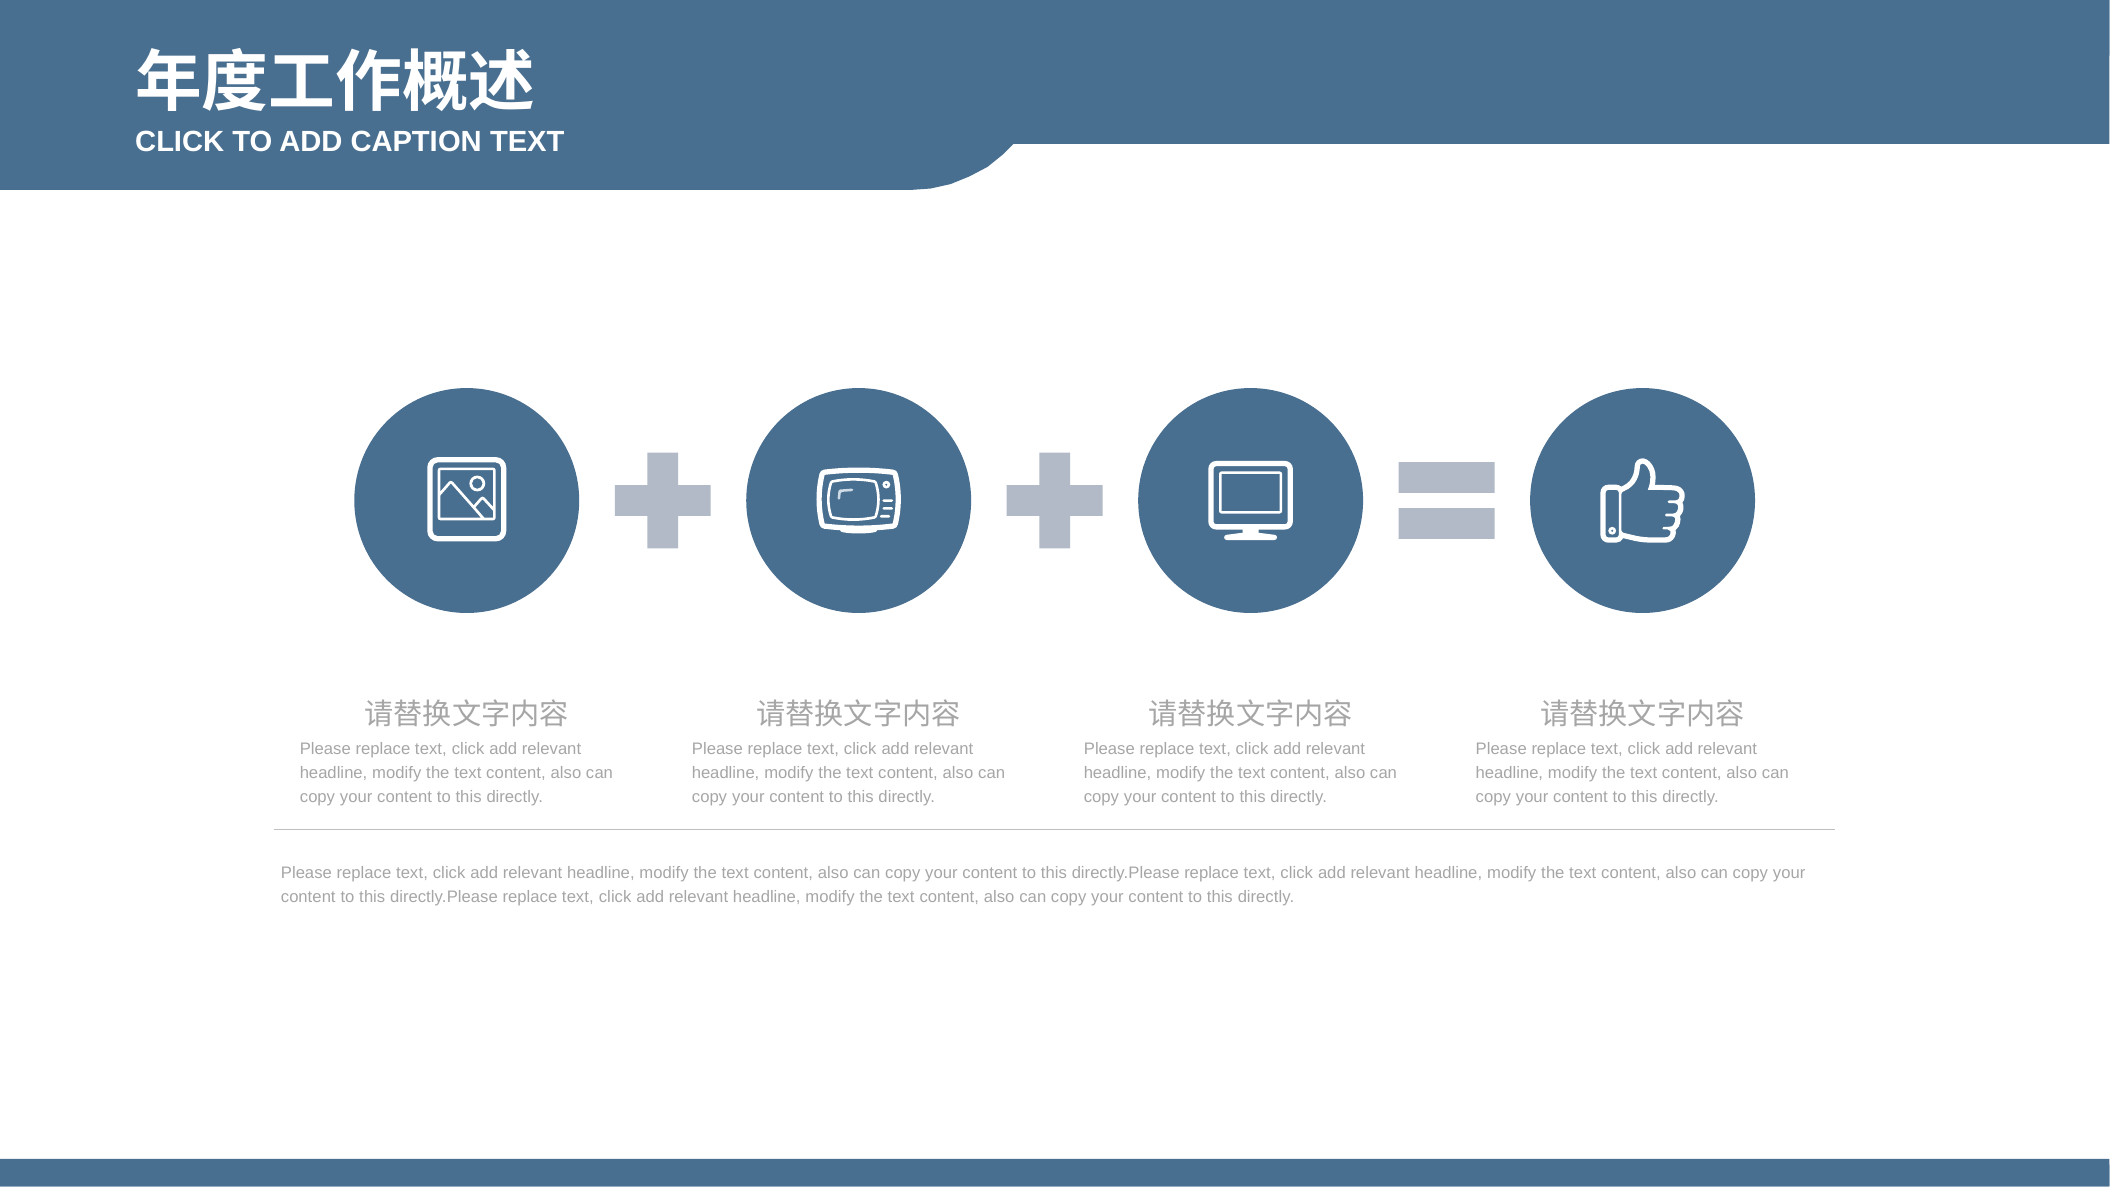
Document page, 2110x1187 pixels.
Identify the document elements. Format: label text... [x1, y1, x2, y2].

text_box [299, 688, 634, 805]
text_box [1475, 688, 1810, 805]
text_box 年度工作概述 [135, 38, 596, 119]
text_box Please replace text, click add relevant headline, modify the text content, also can copy your content to this directly.Please replace text, click add relevant headline, modify the text content, also can copy your content to this directly.Please replace text, click add relevant headline, modify the text content, also can copy your content to this directly. [280, 858, 1829, 907]
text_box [354, 388, 1755, 613]
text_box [1083, 688, 1418, 805]
text_box CLICK TO ADD CAPTION TEXT [135, 122, 596, 158]
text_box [691, 688, 1026, 805]
